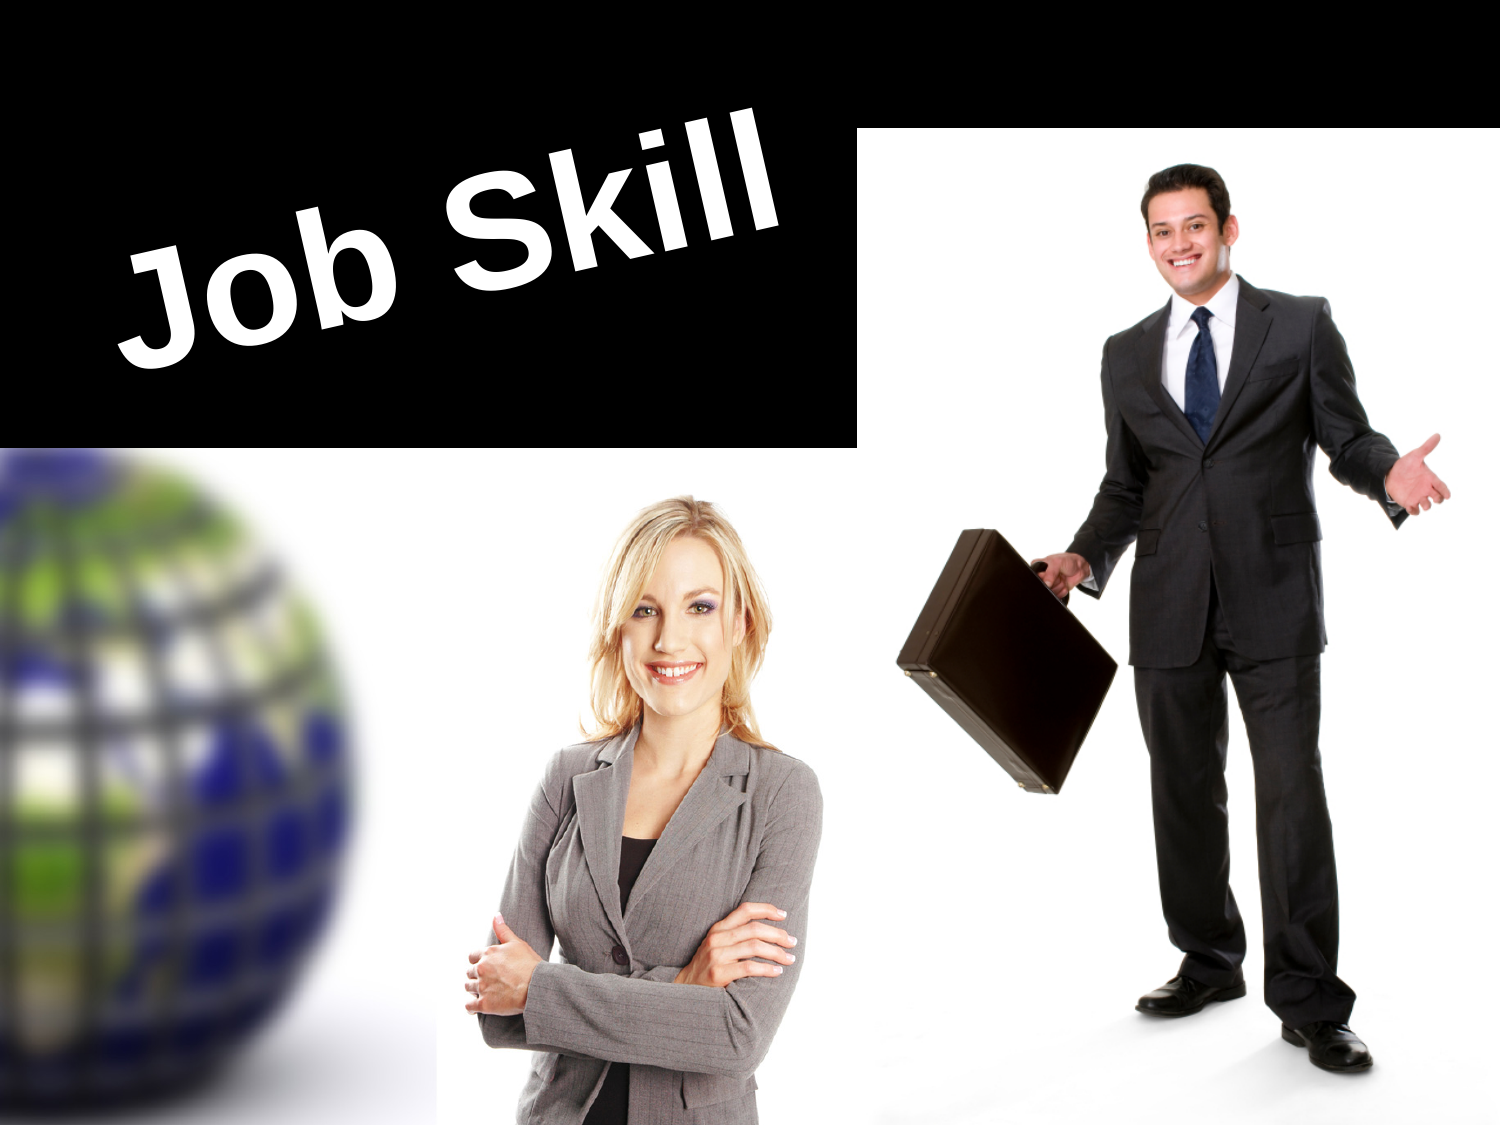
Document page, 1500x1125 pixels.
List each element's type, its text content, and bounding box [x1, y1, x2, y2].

text_box Job Skill [69, 49, 815, 418]
picture [0, 127, 1500, 1125]
